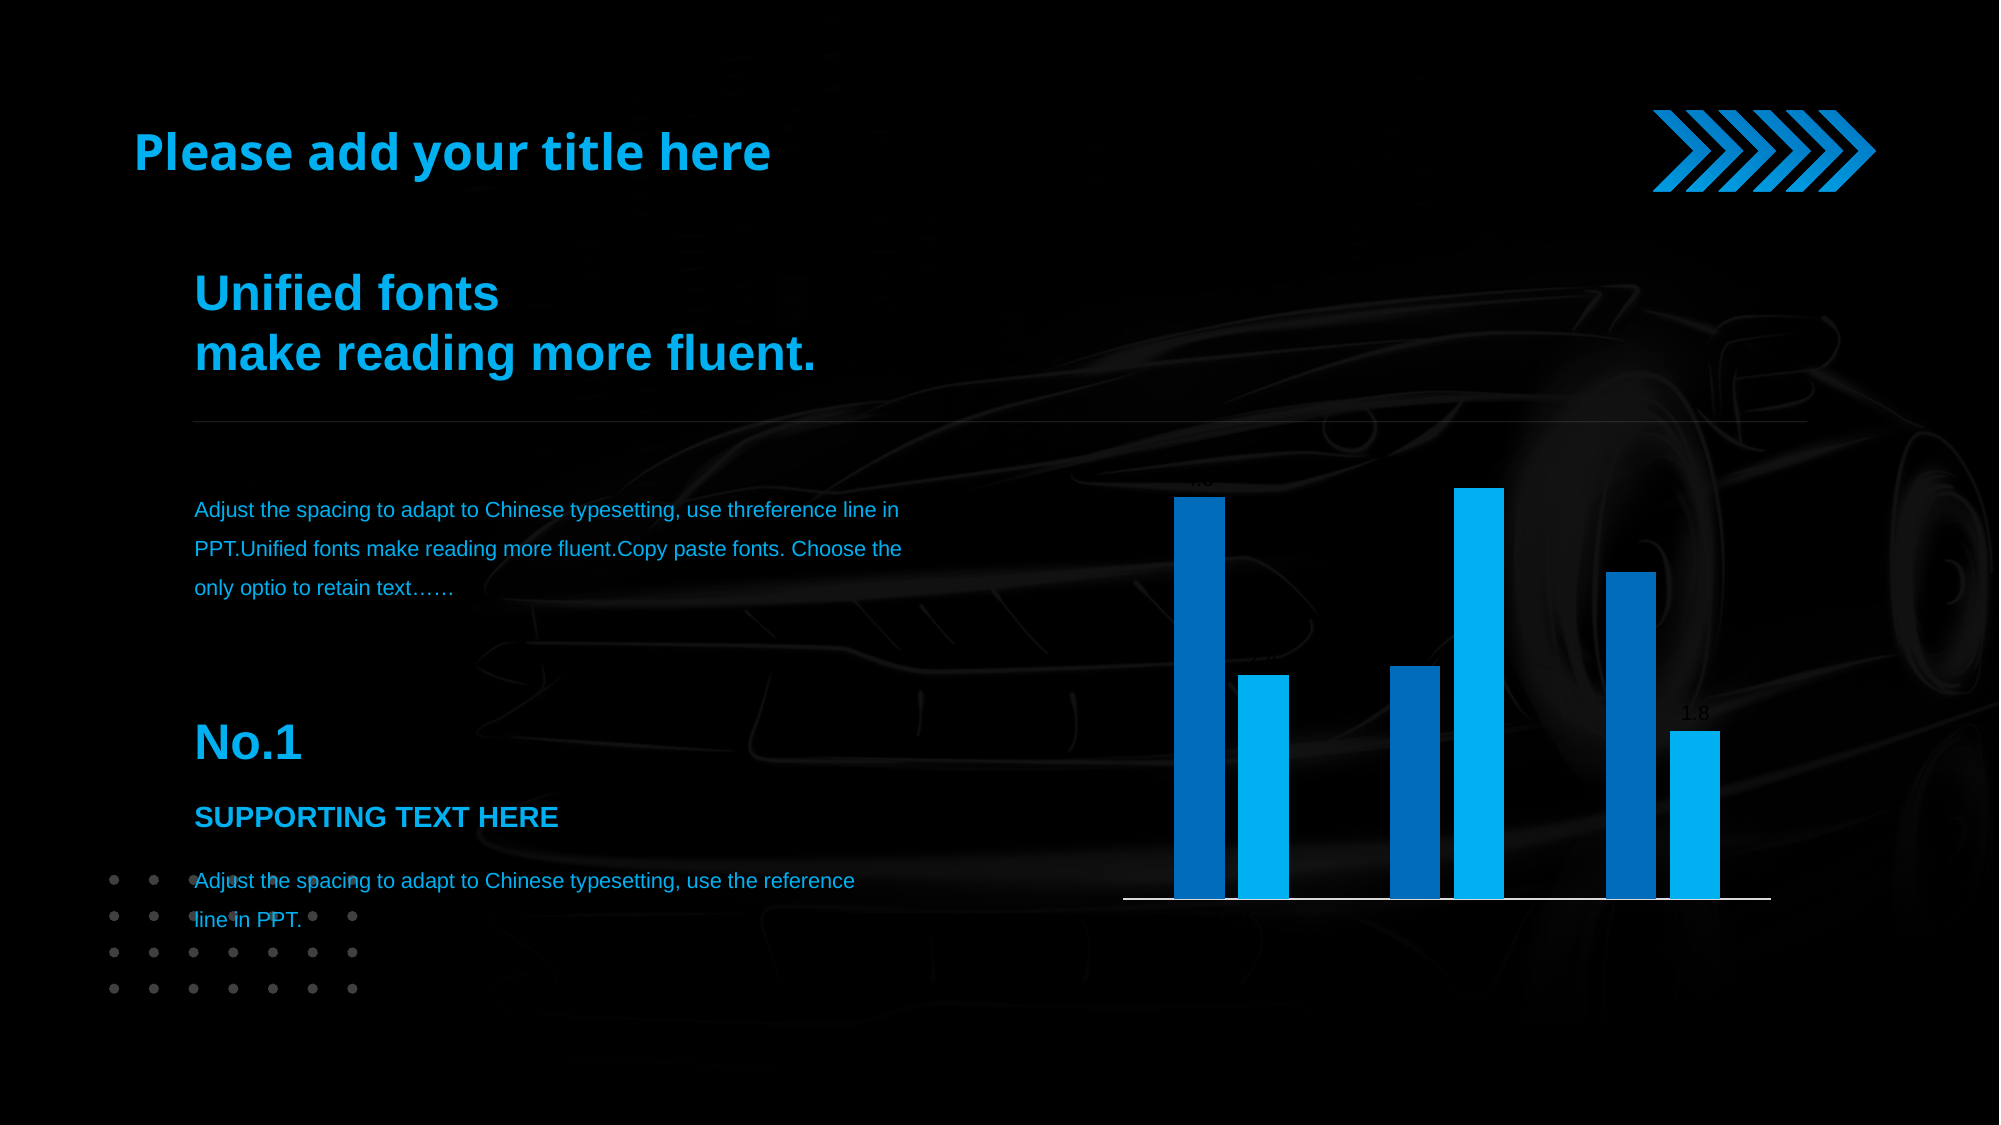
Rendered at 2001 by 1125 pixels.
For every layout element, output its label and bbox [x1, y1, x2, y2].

text_box [179, 253, 1808, 939]
